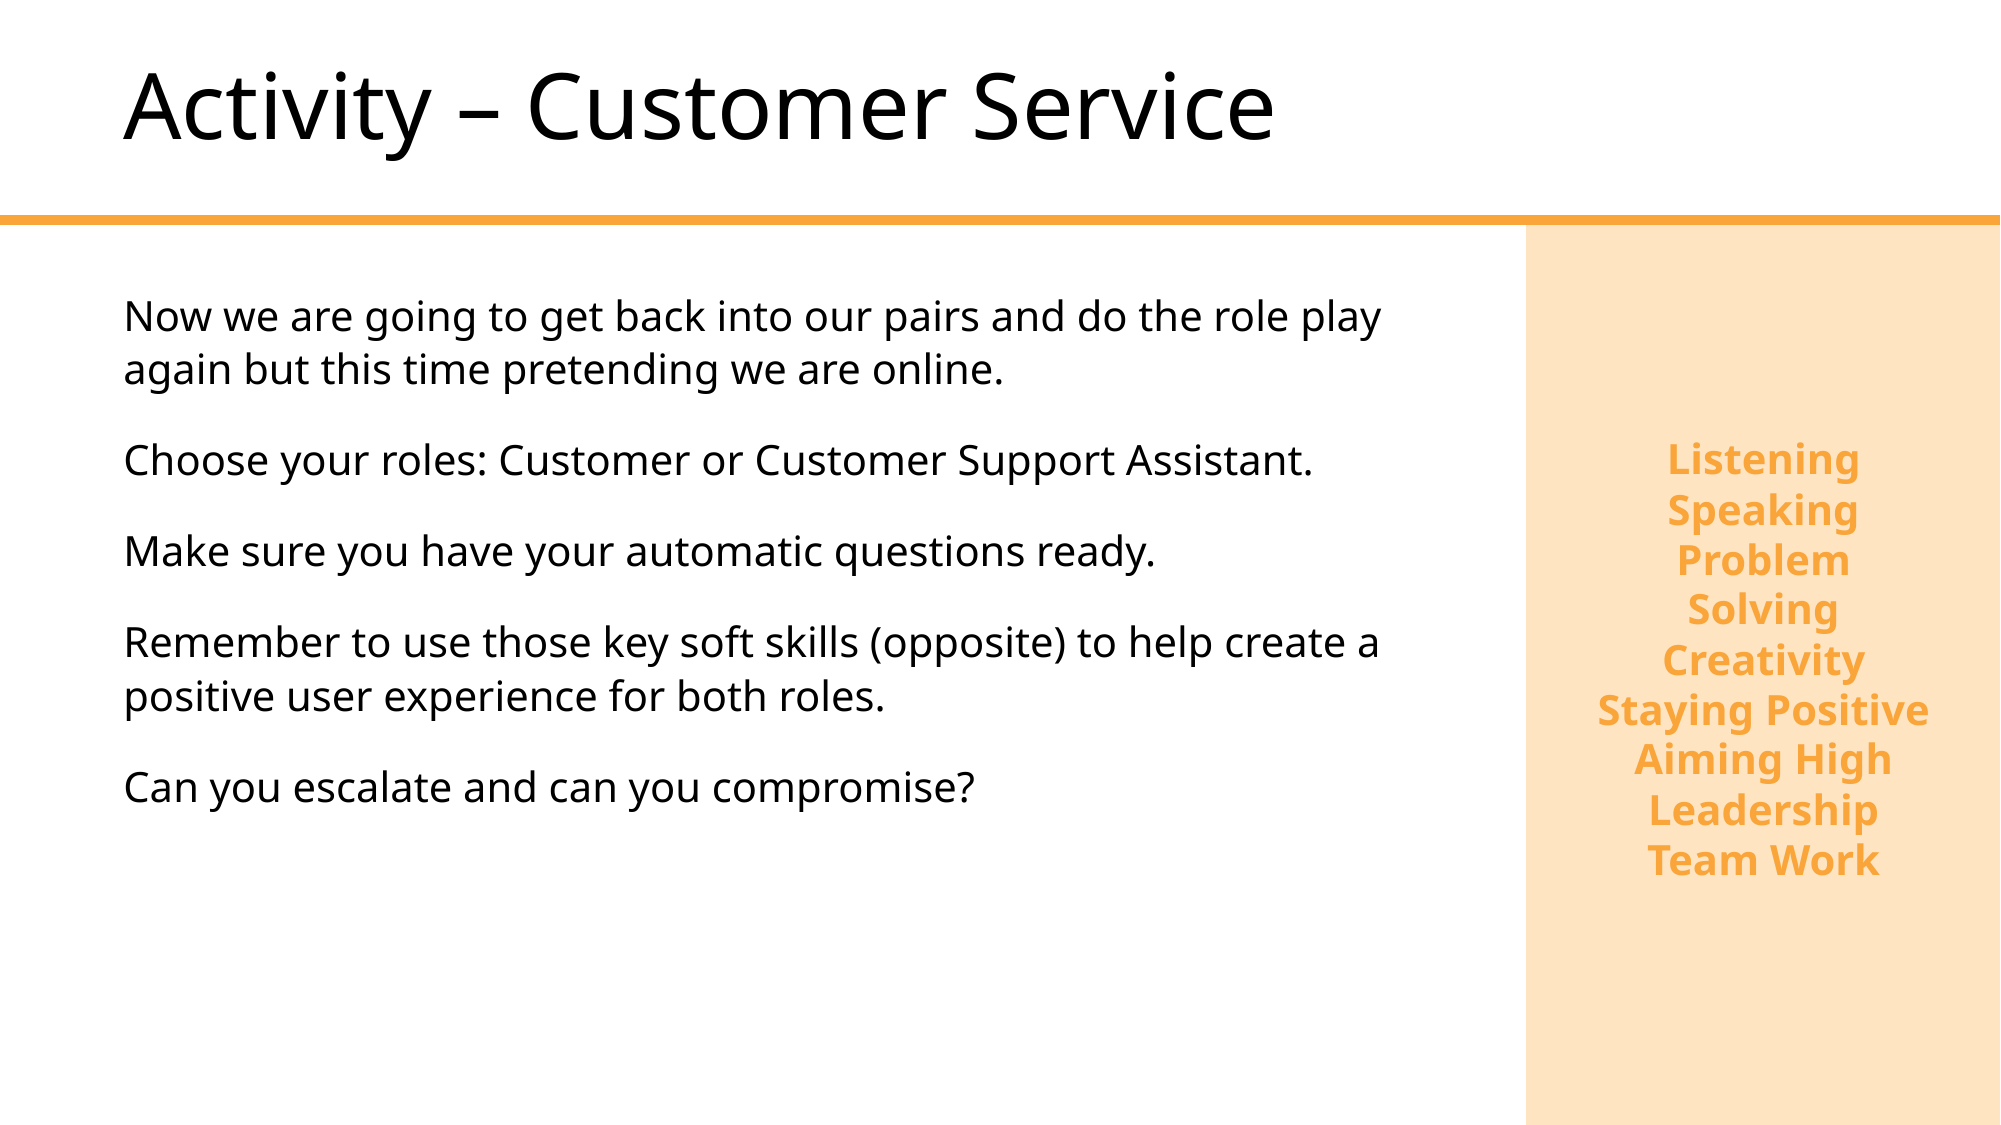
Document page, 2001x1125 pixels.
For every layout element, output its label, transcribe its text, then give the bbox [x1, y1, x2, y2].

text_box [1526, 225, 2000, 1125]
text_box [0, 215, 2000, 225]
title Activity – Customer Service [108, 41, 1800, 177]
list Now we are going to get back into our pairs and do the role play again but this time pretending we are online. Choose your roles: Customer or Customer Support Assistant. Make sure you have your automatic questions ready. Remember to use those key soft skills (opposite) to help create a positive user experience for both roles. Can you escalate and can you compromise? [108, 278, 1455, 993]
text_box Listening Speaking Problem Solving Creativity Staying Positive Aiming High Leadership Team Work [1580, 425, 1947, 891]
